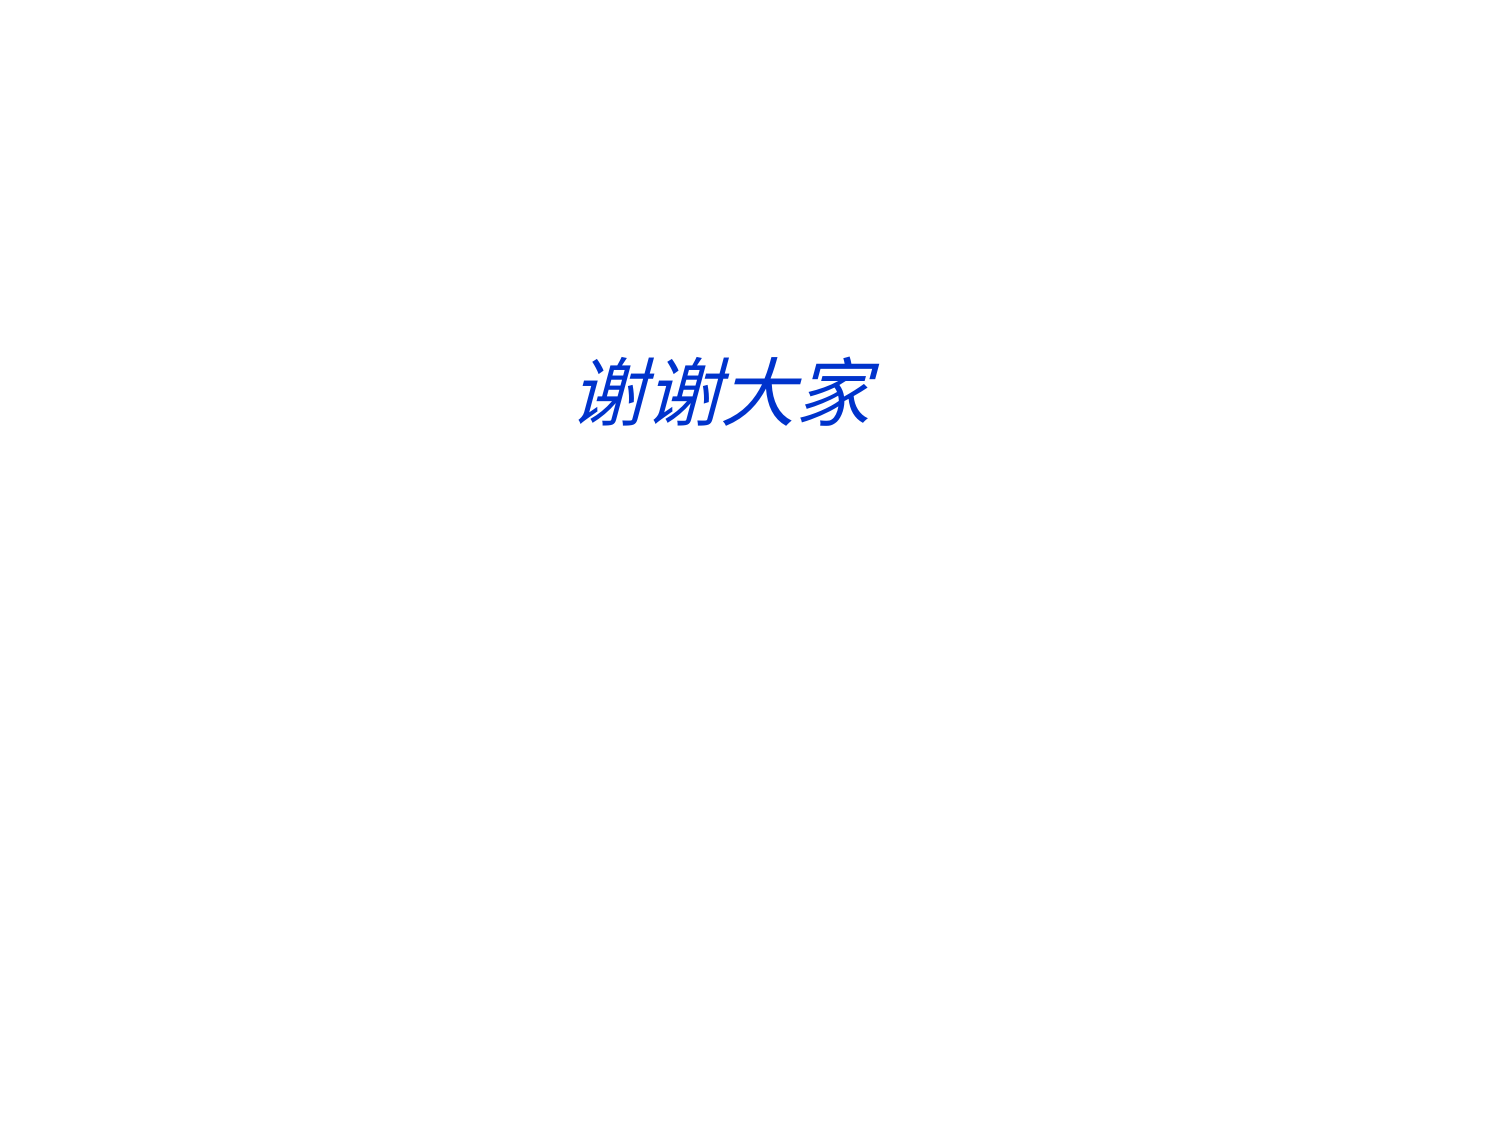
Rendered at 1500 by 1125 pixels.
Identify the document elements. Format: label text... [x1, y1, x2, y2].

text_box 谢谢大家 [312, 338, 1128, 571]
